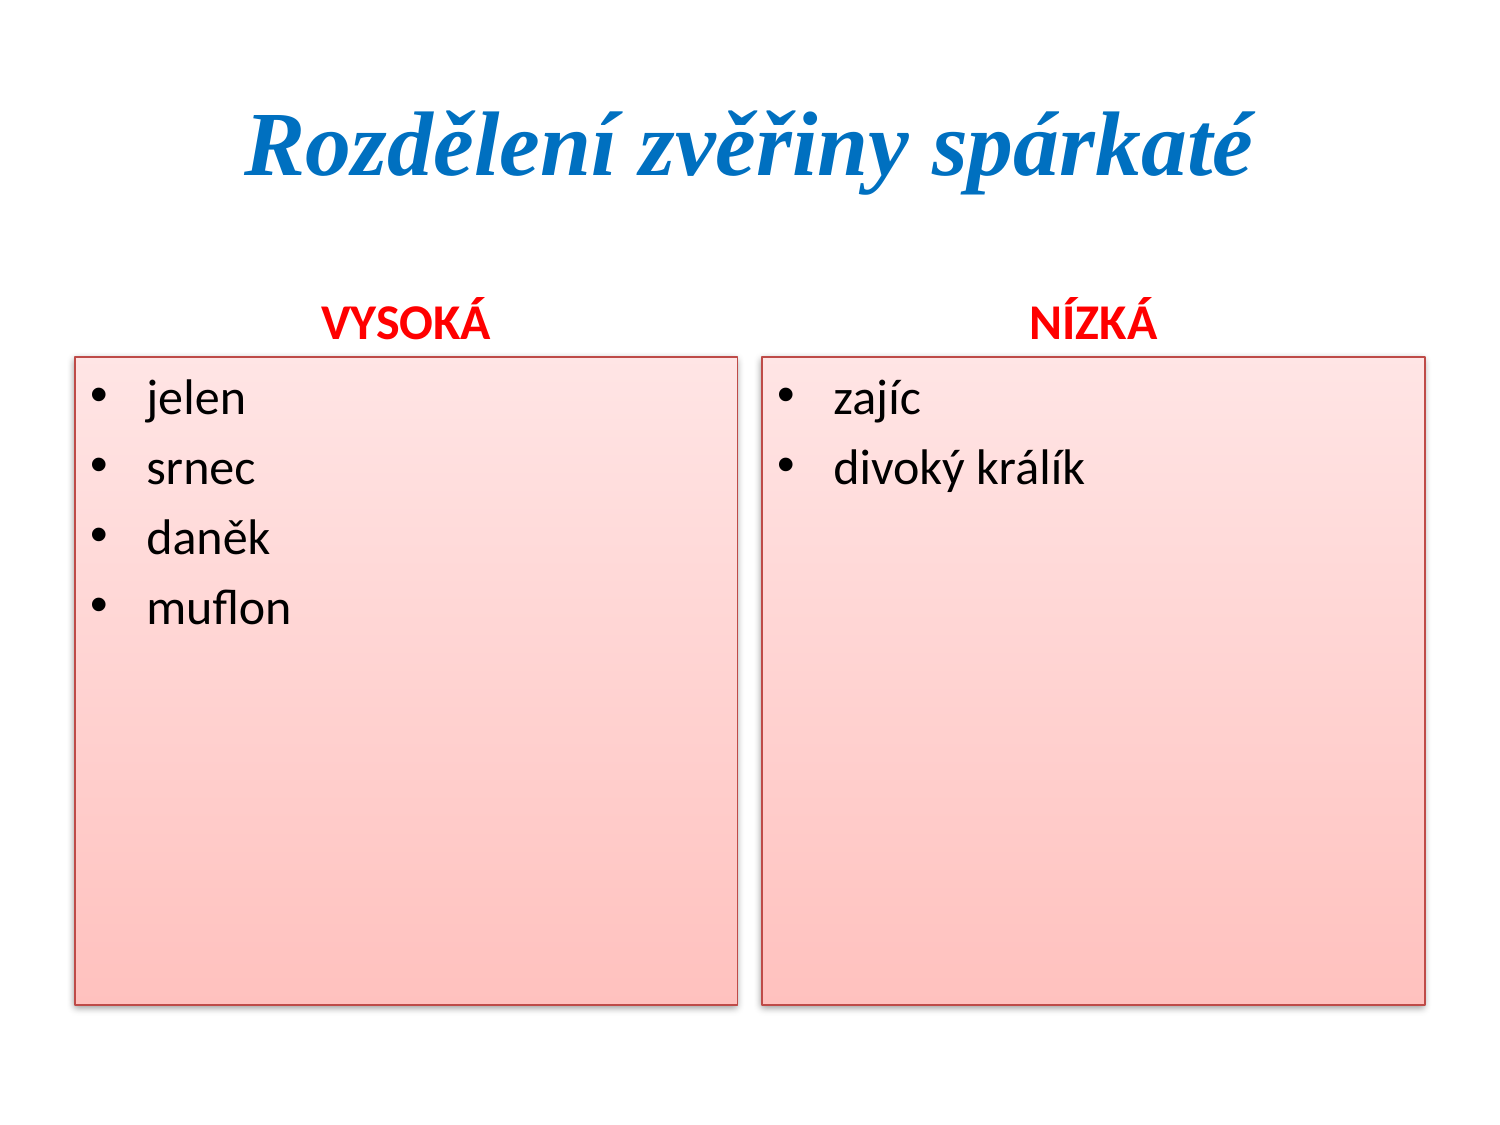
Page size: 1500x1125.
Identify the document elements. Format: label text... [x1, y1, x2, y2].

list NÍZKÁ [761, 251, 1425, 355]
list zajíc divoký králík [761, 356, 1426, 1006]
list jelen srnec daněk muflon [74, 356, 738, 1006]
list VYSOKÁ [75, 251, 738, 355]
title Rozdělení zvěřiny spárkaté [75, 45, 1425, 233]
